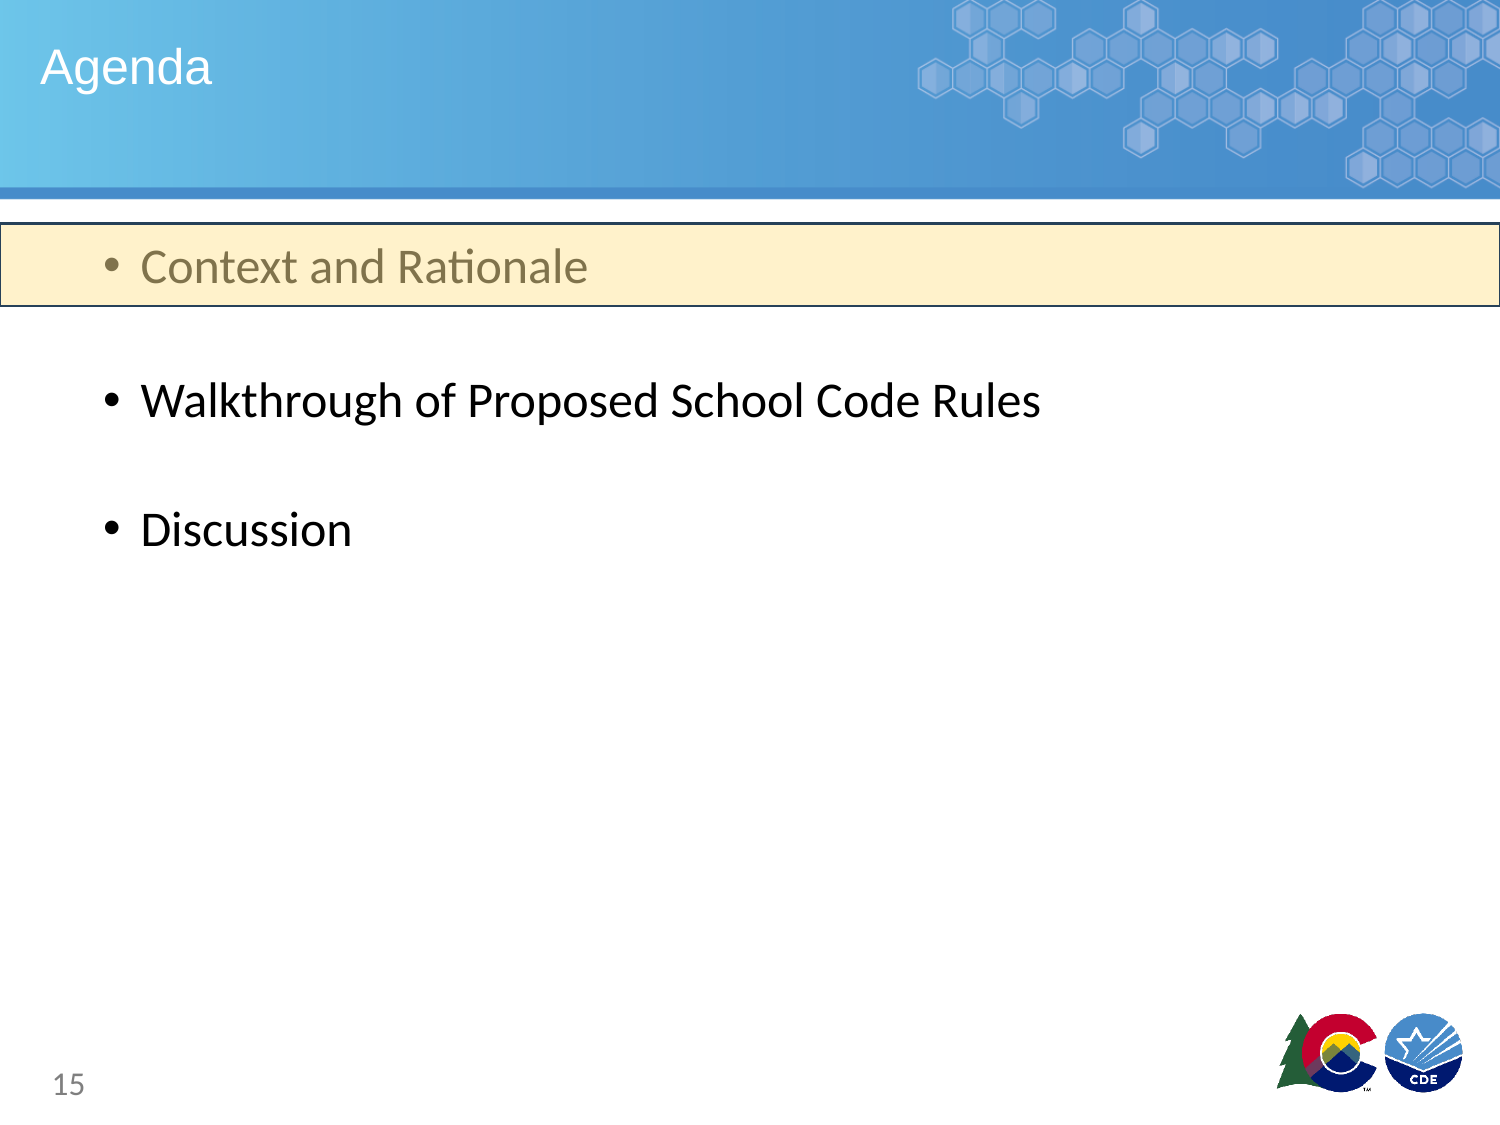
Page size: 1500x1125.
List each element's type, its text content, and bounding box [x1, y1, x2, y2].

picture [0, 0, 1500, 200]
picture [1275, 1012, 1463, 1093]
text_box [0, 223, 1500, 306]
slide_number 15 [36, 1054, 375, 1115]
title Agenda [40, 41, 1038, 166]
list Context and Rationale Walkthrough of Proposed School Code Rules Discussion [103, 306, 1397, 1002]
